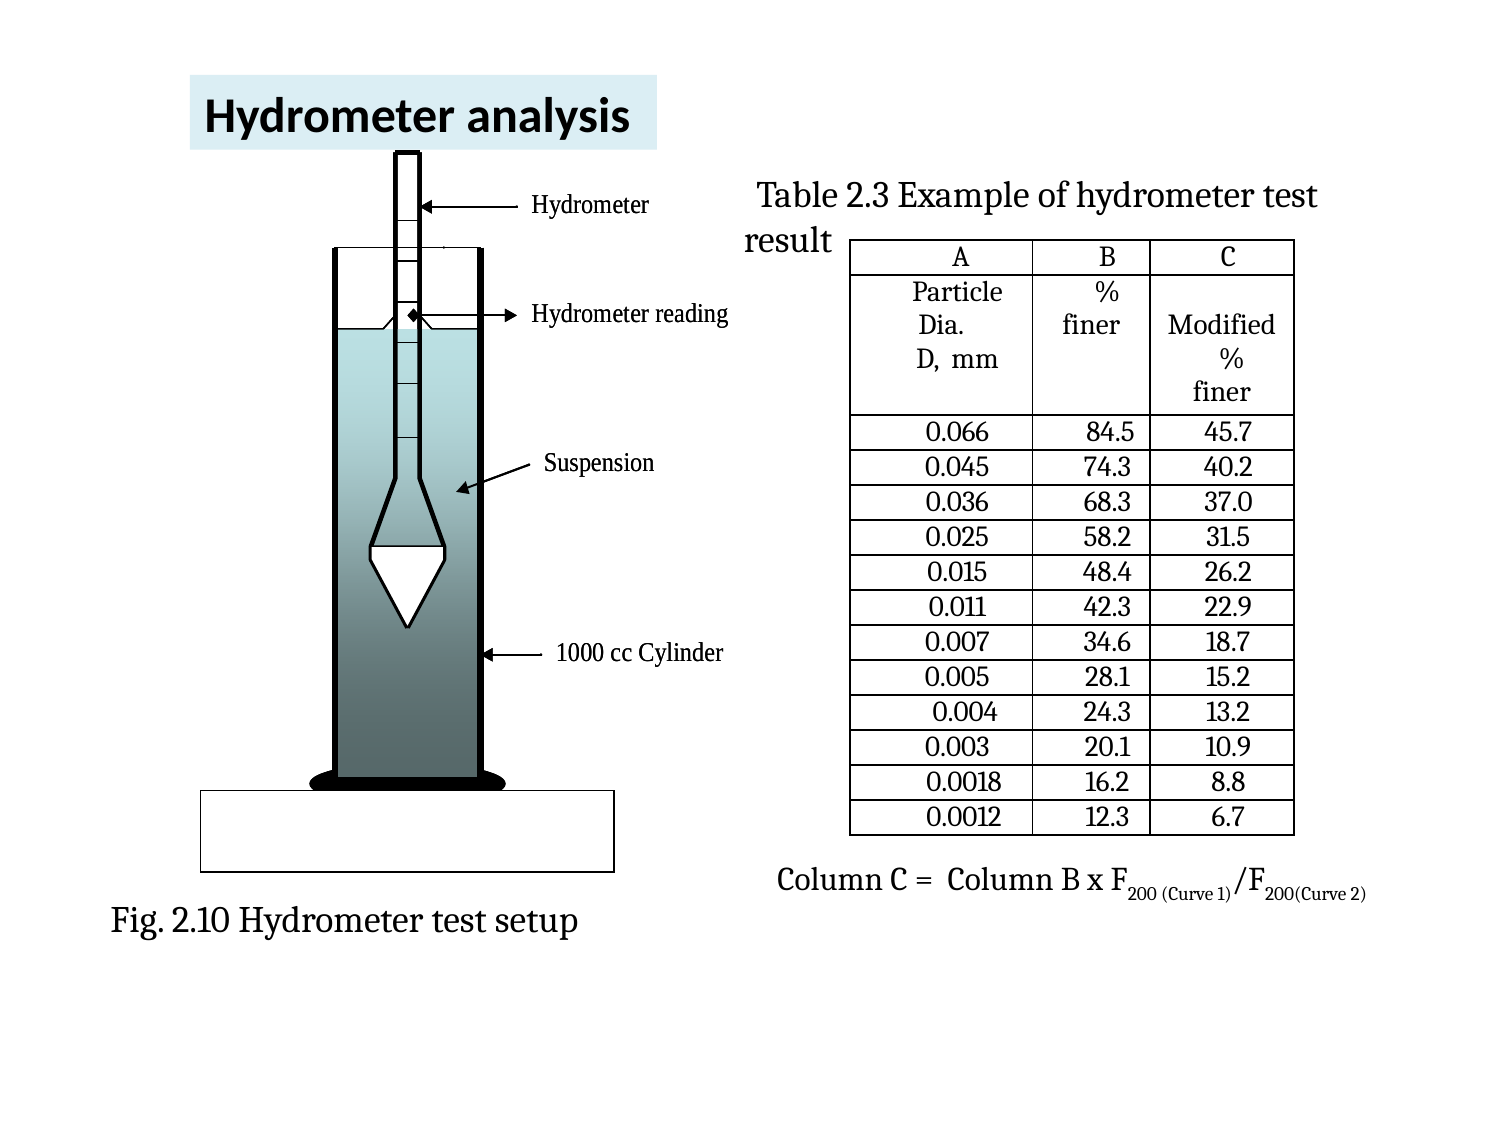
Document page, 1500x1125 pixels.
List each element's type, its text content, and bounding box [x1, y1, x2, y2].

table_header C [1151, 241, 1293, 274]
table_cell 0.036 [851, 486, 1032, 519]
table_cell 40.2 [1151, 451, 1293, 484]
table_cell 0.0012 [851, 801, 1032, 834]
table_cell 37.0 [1151, 486, 1293, 519]
table_cell 20.1 [1033, 731, 1149, 764]
table_cell 0.004 [851, 696, 1032, 729]
picture [199, 149, 751, 876]
table_cell 8.8 [1151, 766, 1293, 799]
table_cell Particle Dia. D, mm [851, 276, 1032, 414]
table_cell 6.7 [1151, 801, 1293, 834]
table_cell 0.0018 [851, 766, 1032, 799]
table_cell 0.003 [851, 731, 1032, 764]
table_cell 42.3 [1033, 591, 1149, 624]
text_box Hydrometer analysis [189, 74, 657, 150]
table_cell 34.6 [1033, 626, 1149, 659]
table_cell 22.9 [1151, 591, 1293, 624]
table_cell 0.015 [851, 556, 1032, 589]
table_header A [851, 241, 1032, 274]
table_cell 24.3 [1033, 696, 1149, 729]
text_box Table 2.3 Example of hydrometer test result [754, 162, 1418, 223]
table_cell 10.9 [1151, 731, 1293, 764]
table_cell % finer [1033, 276, 1149, 414]
table_cell 15.2 [1151, 661, 1293, 694]
text_box Column C = Column B x F200 (Curve 1)/F200(Curve 2) [749, 849, 1500, 1002]
table_cell 16.2 [1033, 766, 1149, 799]
table_cell 12.3 [1033, 801, 1149, 834]
table_cell 18.7 [1151, 626, 1293, 659]
table_cell 0.011 [851, 591, 1032, 624]
table_cell 13.2 [1151, 696, 1293, 729]
text_box Fig. 2.10 Hydrometer test setup [95, 887, 595, 948]
table_cell Modified % finer [1151, 276, 1293, 414]
table_cell 0.066 [851, 416, 1032, 449]
table_cell 0.005 [851, 661, 1032, 694]
table_cell 58.2 [1033, 521, 1149, 554]
table_cell 31.5 [1151, 521, 1293, 554]
table_cell 0.007 [851, 626, 1032, 659]
table_cell 84.5 [1033, 416, 1149, 449]
table_cell 48.4 [1033, 556, 1149, 589]
table_cell 0.025 [851, 521, 1032, 554]
table_cell 0.045 [851, 451, 1032, 484]
table_header B [1033, 241, 1149, 274]
table_cell 26.2 [1151, 556, 1293, 589]
table_cell 45.7 [1151, 416, 1293, 449]
table_cell 68.3 [1033, 486, 1149, 519]
table_cell 74.3 [1033, 451, 1149, 484]
table_cell 28.1 [1033, 661, 1149, 694]
